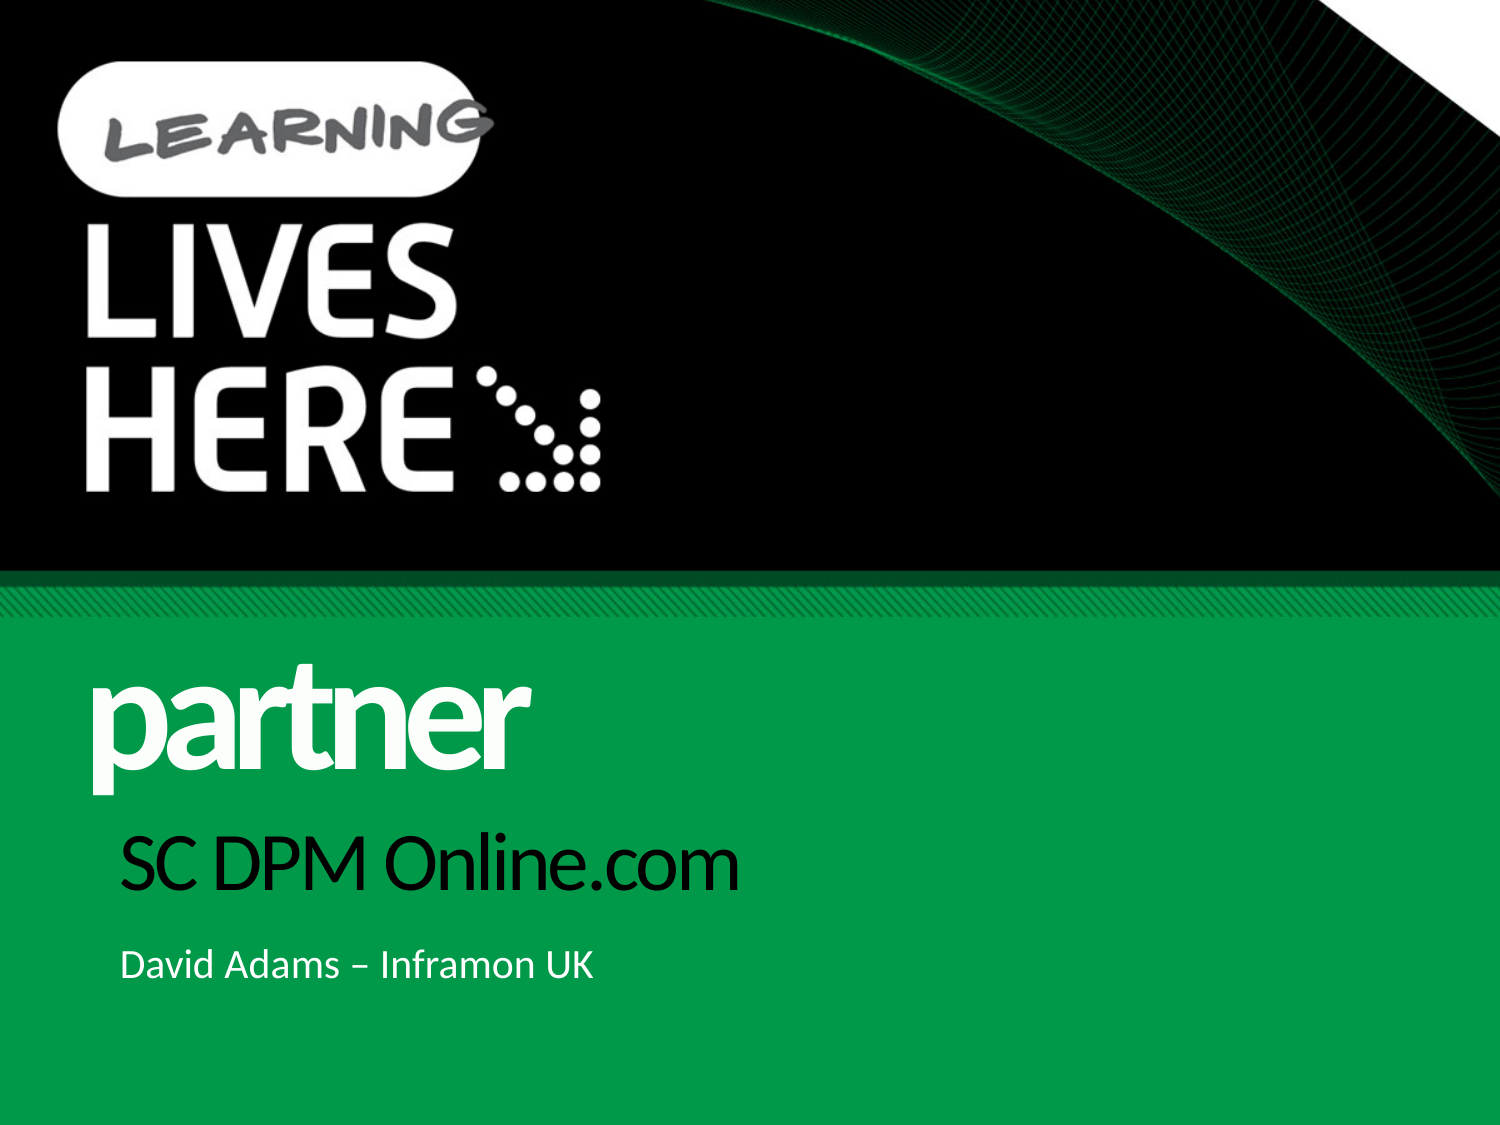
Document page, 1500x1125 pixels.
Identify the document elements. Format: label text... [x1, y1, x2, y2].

title SC DPM Online.com [119, 818, 1375, 943]
picture [0, 0, 1500, 1125]
list partner [83, 625, 1344, 800]
subtitle David Adams – Inframon UK [119, 942, 1236, 1019]
